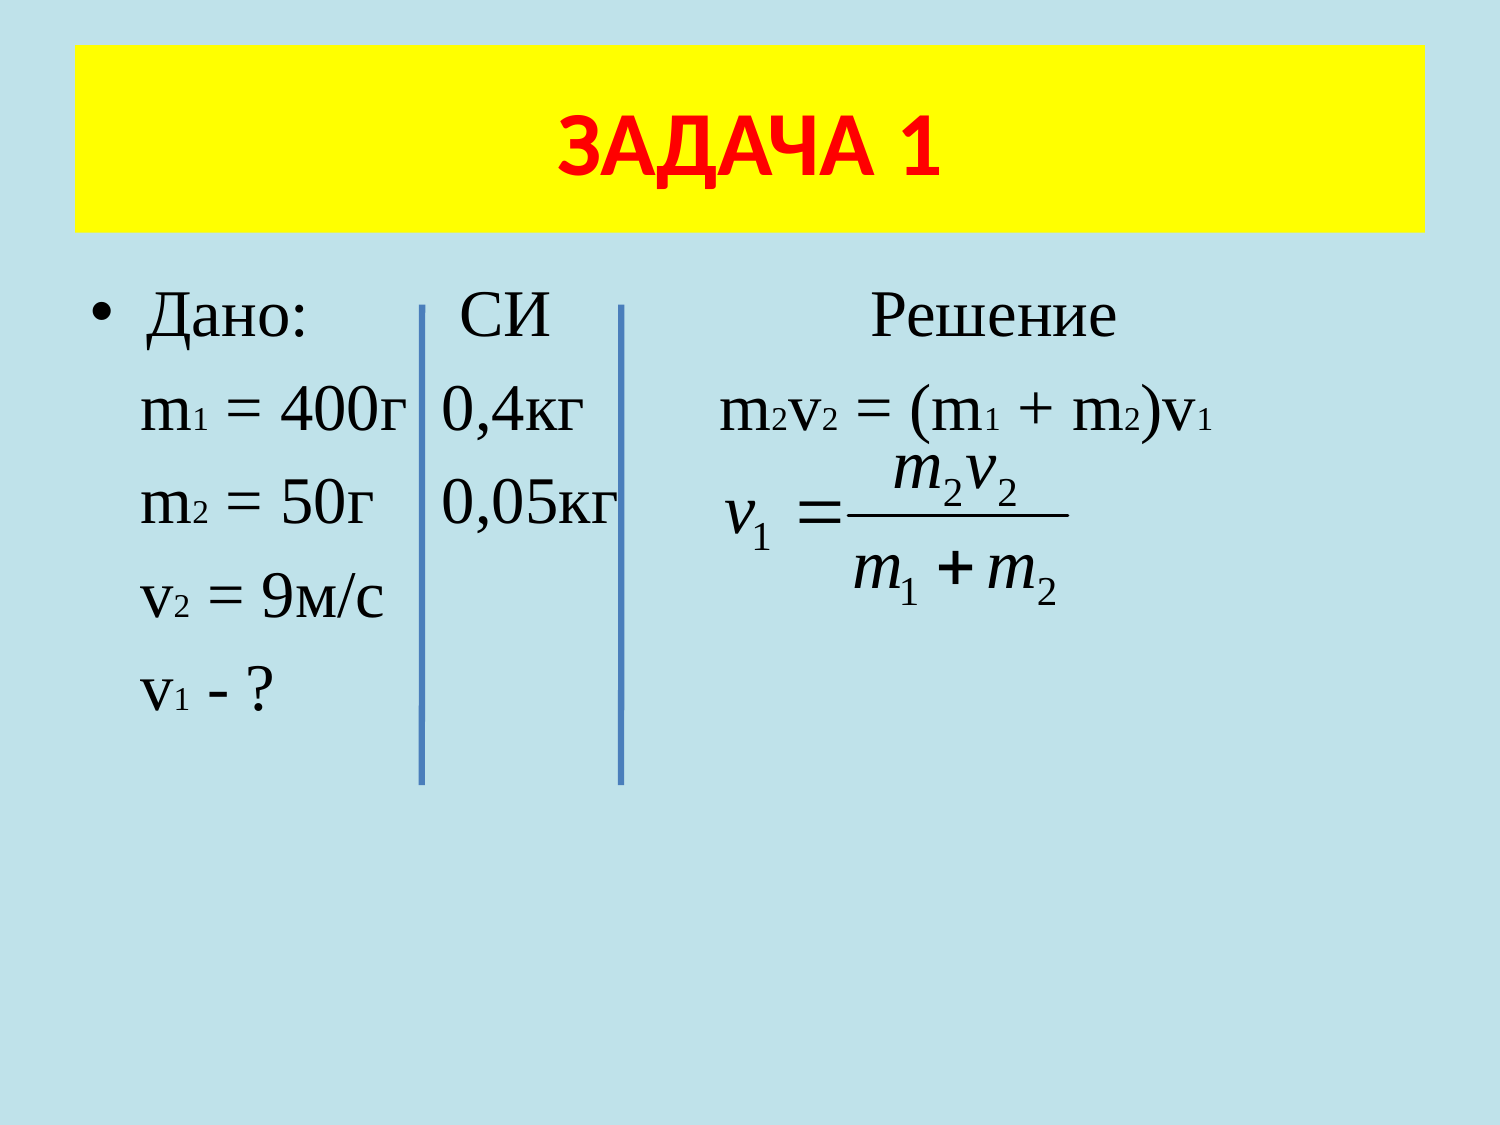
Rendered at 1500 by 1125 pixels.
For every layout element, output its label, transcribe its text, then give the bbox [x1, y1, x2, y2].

list Дано: СИ Решение m1 = 400г 0,4кг m2v2 = (m1 + m2)v1 m2 = 50г 0,05кг v2 = 9м/с v1 - ? [75, 262, 1425, 1005]
title ЗАДАЧА 1 [75, 45, 1425, 233]
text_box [714, 421, 1085, 622]
